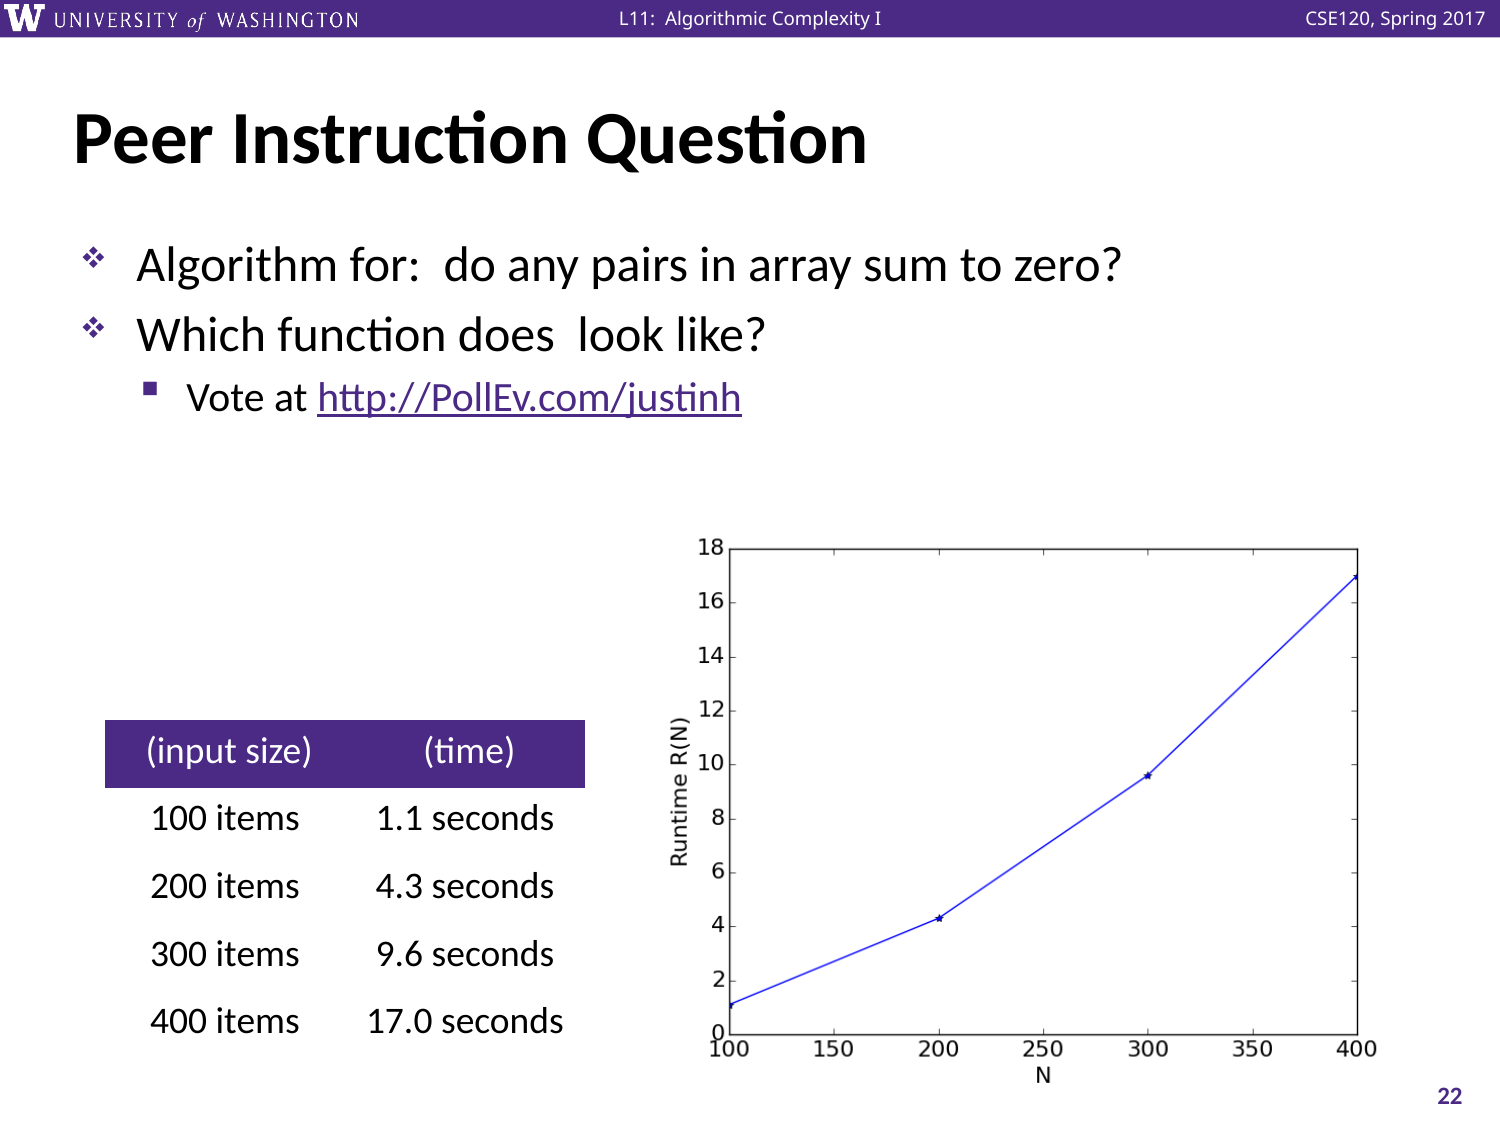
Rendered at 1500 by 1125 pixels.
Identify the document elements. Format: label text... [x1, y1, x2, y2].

picture [4, 4, 358, 32]
picture [628, 488, 1438, 1096]
slide_number 22 [1400, 1065, 1500, 1125]
title Peer Instruction Question [58, 71, 1438, 197]
